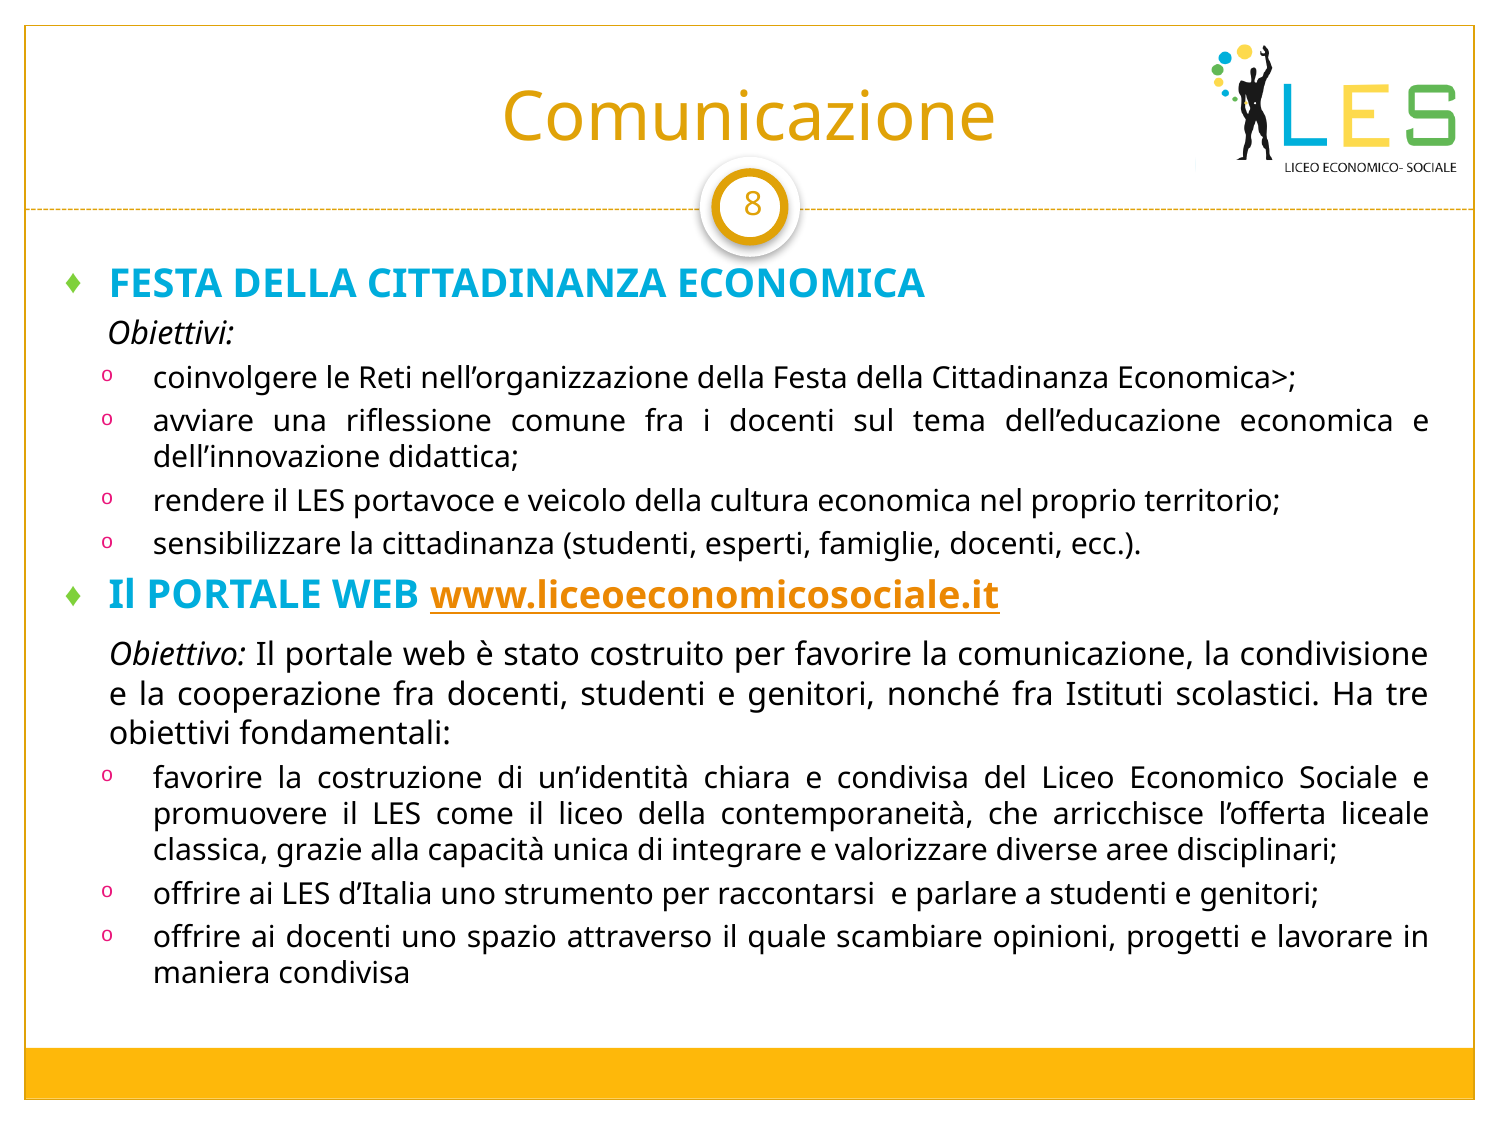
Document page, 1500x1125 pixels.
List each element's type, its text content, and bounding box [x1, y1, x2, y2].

title Comunicazione [49, 37, 1450, 162]
slide_number 8 [715, 168, 791, 241]
picture [1195, 32, 1469, 176]
list FESTA DELLA CITTADINANZA ECONOMICA Obiettivi: coinvolgere le Reti nell’organizzazione della Festa della Cittadinanza Economica>; avviare una riflessione comune fra i docenti sul tema dell’educazione economica e dell’innovazione didattica; rendere il LES portavoce e veicolo della cultura economica nel proprio territorio; sensibilizzare la cittadinanza (studenti, esperti, famiglie, docenti, ecc.). Il PORTALE WEB www.liceoeconomicosociale.it Obiettivo: Il portale web è stato costruito per favorire la comunicazione, la condivisione e la cooperazione fra docenti, studenti e genitori, nonché fra Istituti scolastici. Ha tre obiettivi fondamentali: favorire la costruzione di un’identità chiara e condivisa del Liceo Economico Sociale e promuovere il LES come il liceo della contemporaneità, che arricchisce l’offerta liceale classica, grazie alla capacità unica di integrare e valorizzare diverse aree disciplinari; offrire ai LES d’Italia uno strumento per raccontarsi e parlare a studenti e genitori; offrire ai docenti uno spazio attraverso il quale scambiare opinioni, progetti e lavorare in maniera condivisa [49, 250, 1445, 1001]
